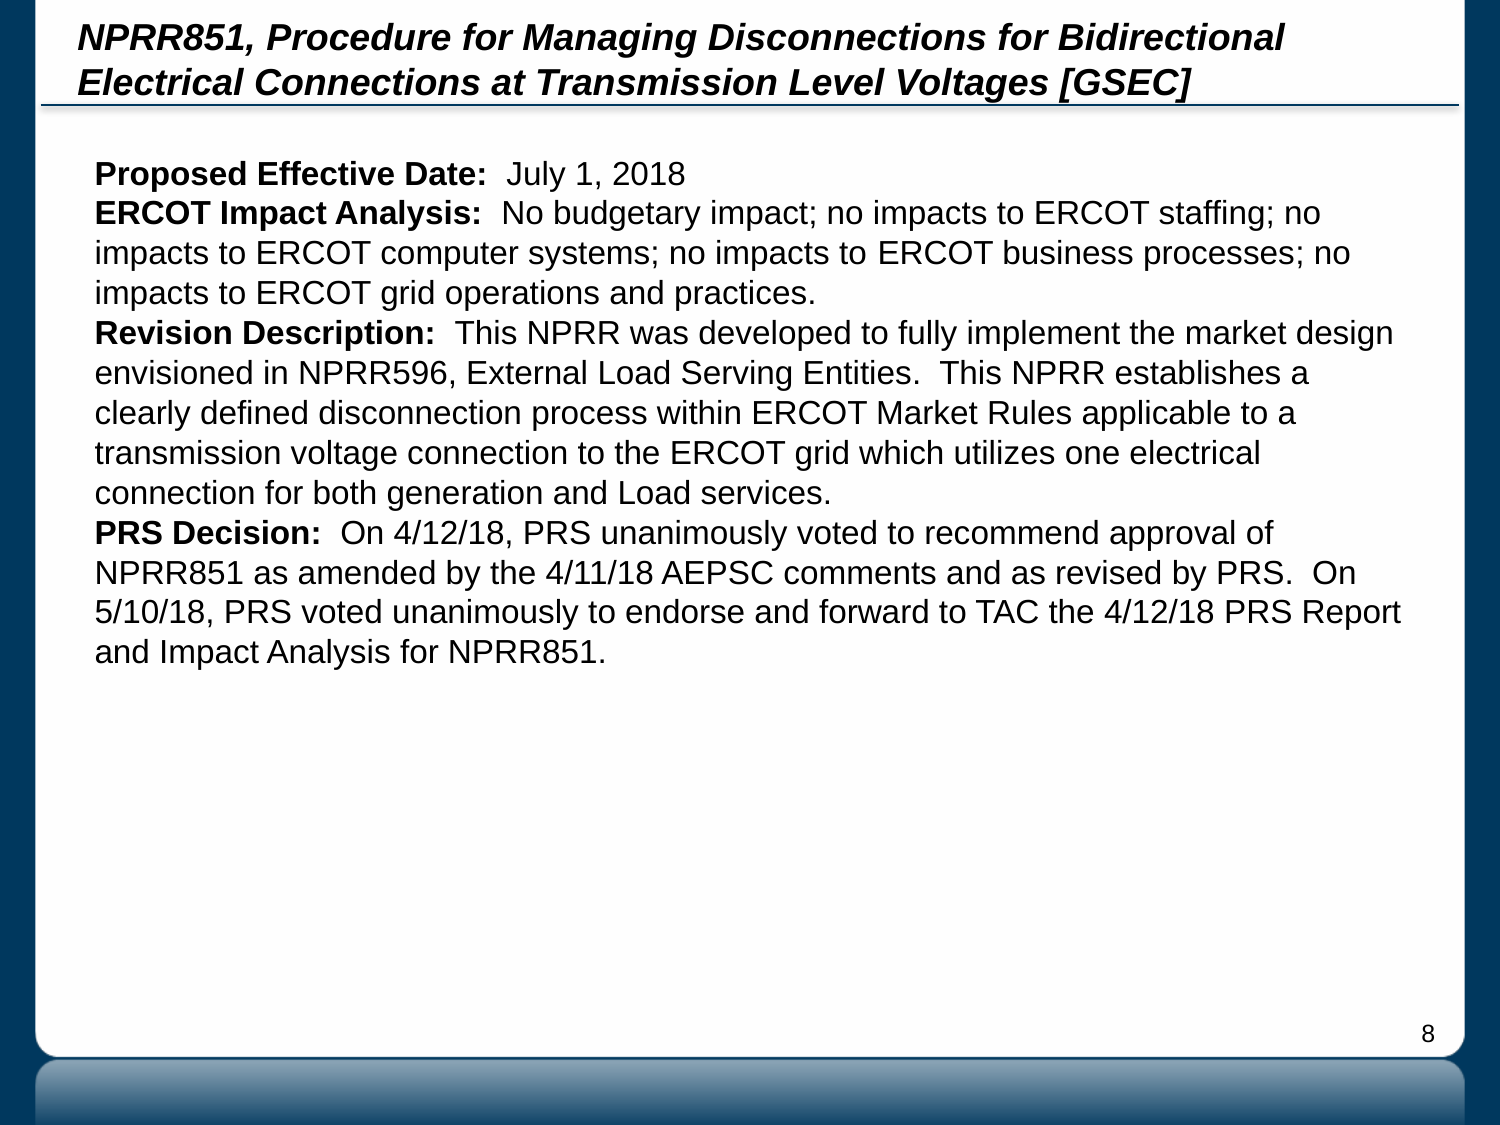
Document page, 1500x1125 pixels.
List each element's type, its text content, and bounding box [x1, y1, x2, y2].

title NPRR851, Procedure for Managing Disconnections for Bidirectional Electrical Connections at Transmission Level Voltages [GSEC] [62, 20, 1450, 97]
text_box Proposed Effective Date: July 1, 2018 ERCOT Impact Analysis: No budgetary impact; no impacts to ERCOT staffing; no impacts to ERCOT computer systems; no impacts to ERCOT business processes; no impacts to ERCOT grid operations and practices. Revision Description: This NPRR was developed to fully implement the market design envisioned in NPRR596, External Load Serving Entities. This NPRR establishes a clearly defined disconnection process within ERCOT Market Rules applicable to a transmission voltage connection to the ERCOT grid which utilizes one electrical connection for both generation and Load services. PRS Decision: On 4/12/18, PRS unanimously voted to recommend approval of NPRR851 as amended by the 4/11/18 AEPSC comments and as revised by PRS. On 5/10/18, PRS voted unanimously to endorse and forward to TAC the 4/12/18 PRS Report and Impact Analysis for NPRR851. [79, 144, 1419, 678]
picture [35, 0, 1465, 1125]
